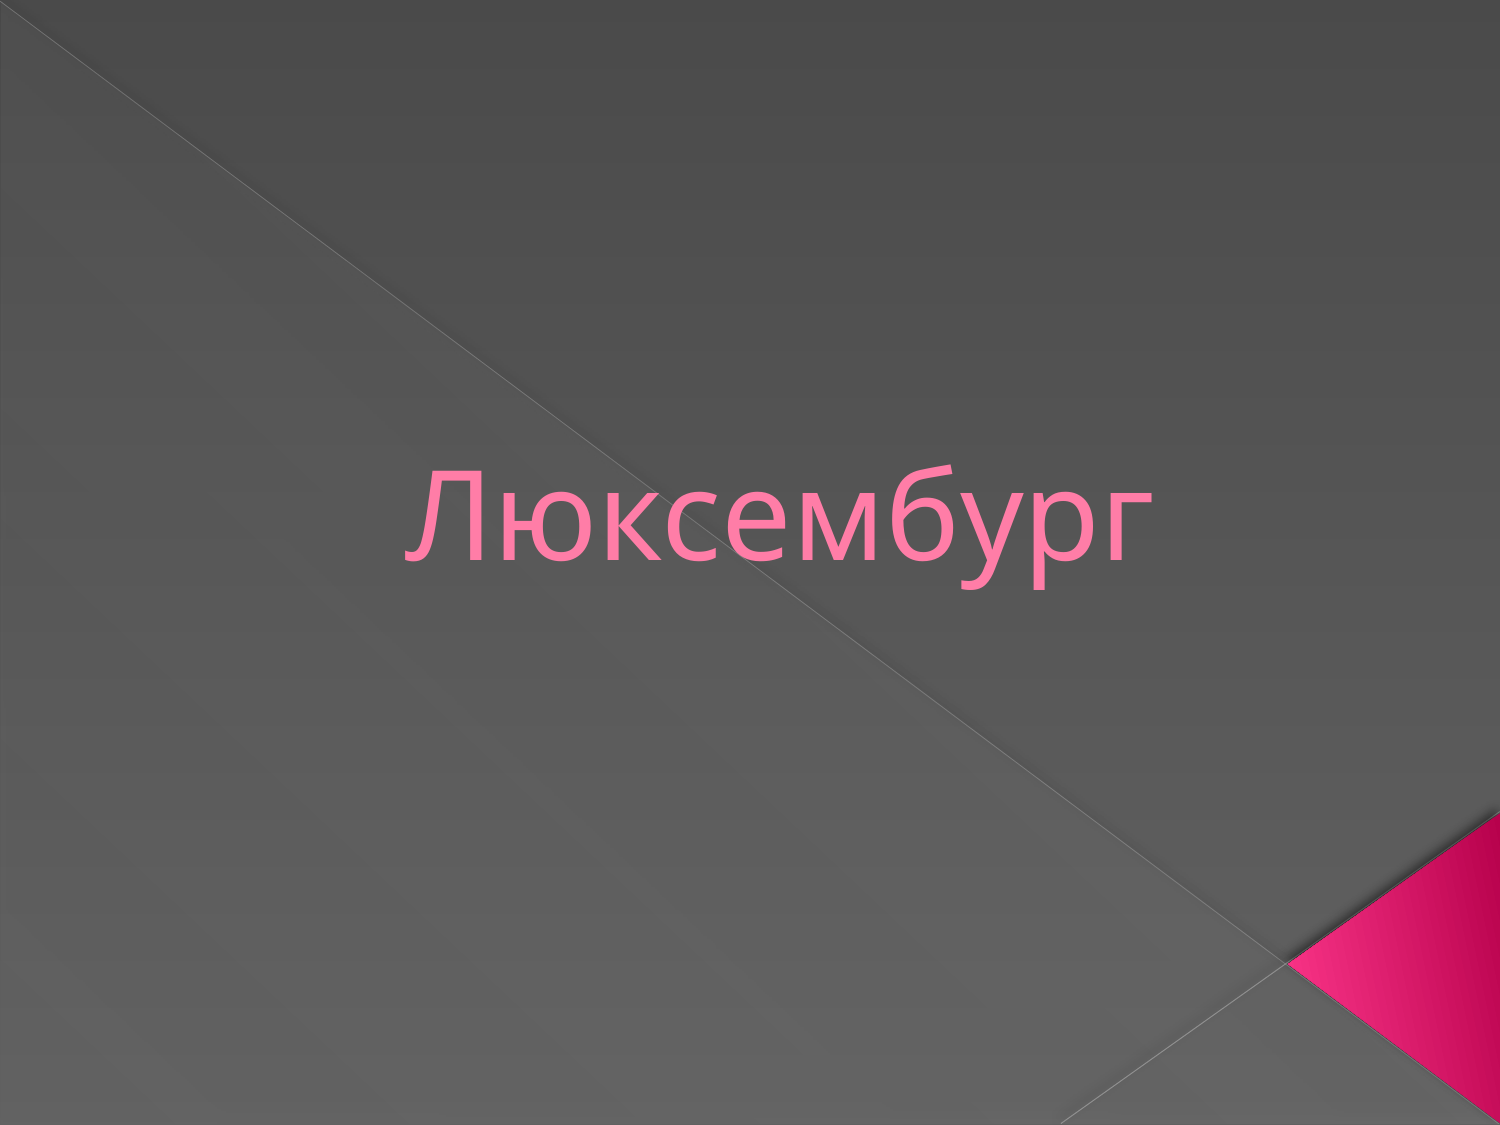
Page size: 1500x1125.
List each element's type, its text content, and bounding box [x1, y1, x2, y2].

title Люксембург [0, 351, 1171, 593]
